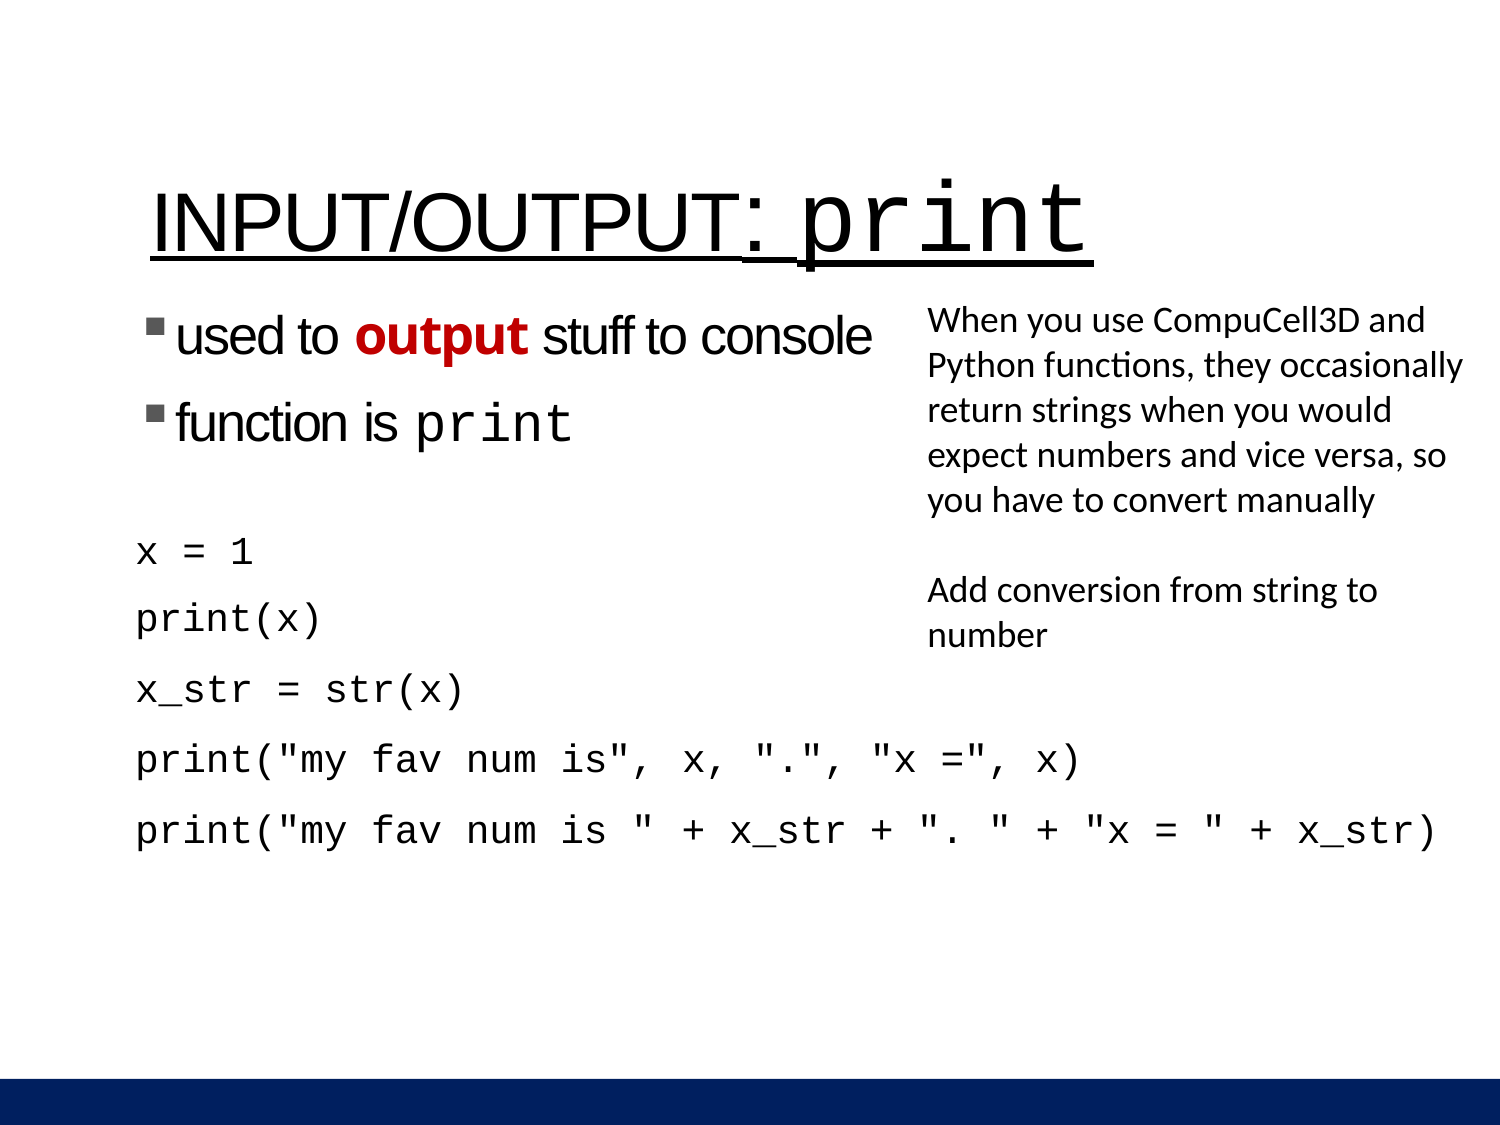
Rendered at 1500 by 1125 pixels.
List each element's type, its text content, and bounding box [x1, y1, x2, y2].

table_cell + x_str [668, 804, 858, 862]
text_box used to output stuff to console function is print [132, 276, 975, 453]
table_cell x_str = str(x) [130, 662, 668, 733]
table_cell print("my fav num is " [130, 804, 668, 862]
table_header [668, 535, 1444, 733]
table_cell x, ".", [668, 733, 858, 804]
text_box When you use CompuCell3D and Python functions, they occasionally return strings when you would expect numbers and vice versa, so you have to convert manually Add conversion from string to number [912, 287, 1500, 663]
table_cell print(x) [130, 592, 668, 662]
title INPUT/OUTPUT: print [124, 47, 1376, 392]
table_header x = 1 [130, 535, 668, 592]
table_cell "x =", x) [858, 733, 1444, 804]
table_cell print("my fav num is", [130, 733, 668, 804]
table_cell + ". " + "x = " + x_str) [858, 804, 1444, 862]
